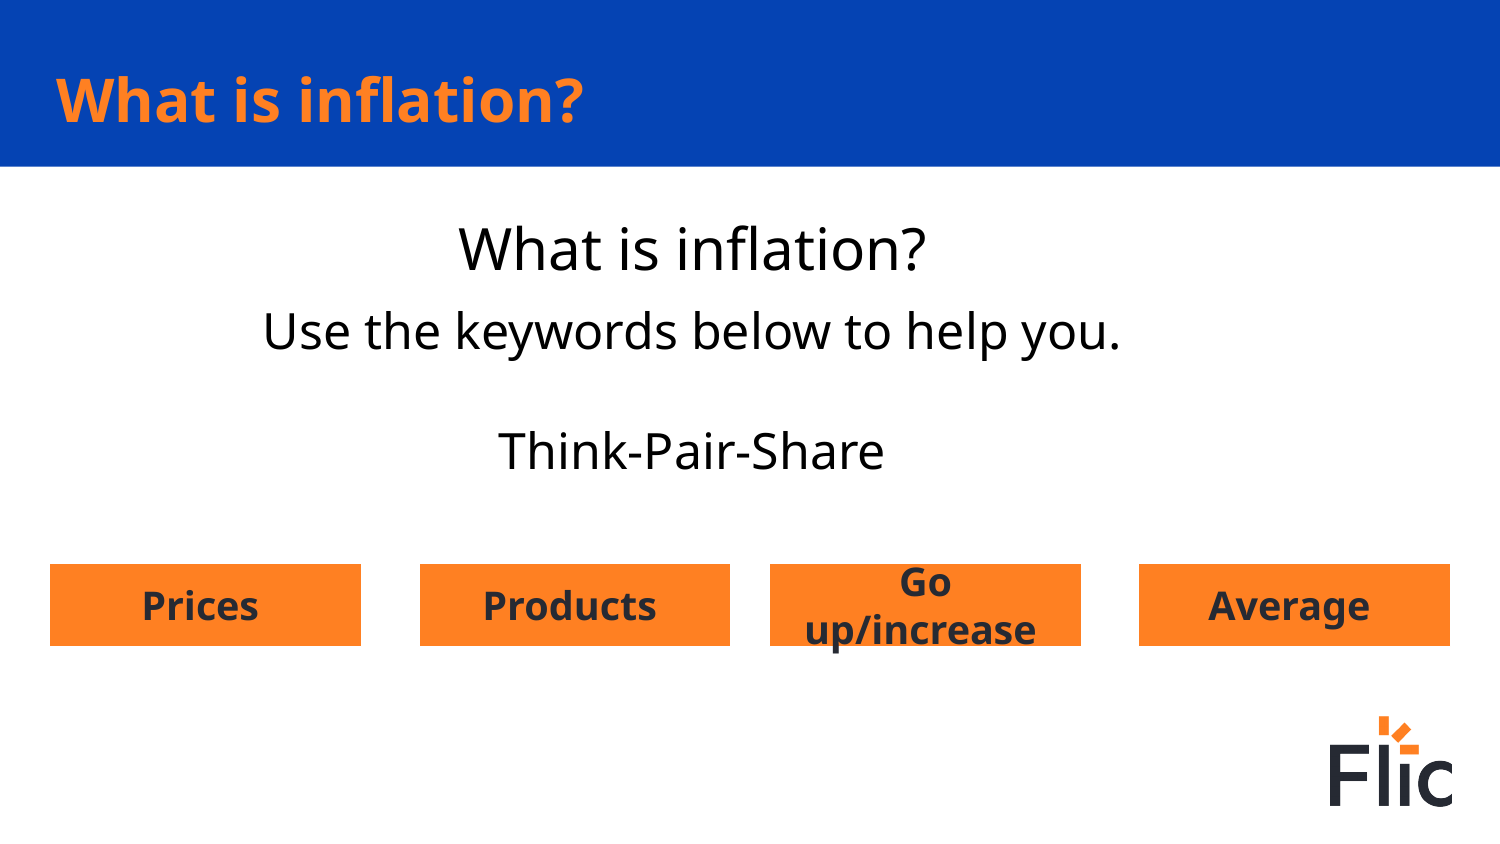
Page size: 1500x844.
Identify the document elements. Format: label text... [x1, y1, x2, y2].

text_box What is inflation? [41, 36, 1500, 150]
text_box Products [418, 563, 732, 647]
text_box What is inflation? [102, 197, 1283, 284]
text_box Go up/increase [769, 563, 1082, 647]
text_box Prices [49, 563, 362, 647]
picture [1330, 716, 1452, 807]
text_box Use the keywords below to help you. Think-Pair-Share [102, 284, 1283, 495]
text_box Average [1138, 563, 1451, 647]
